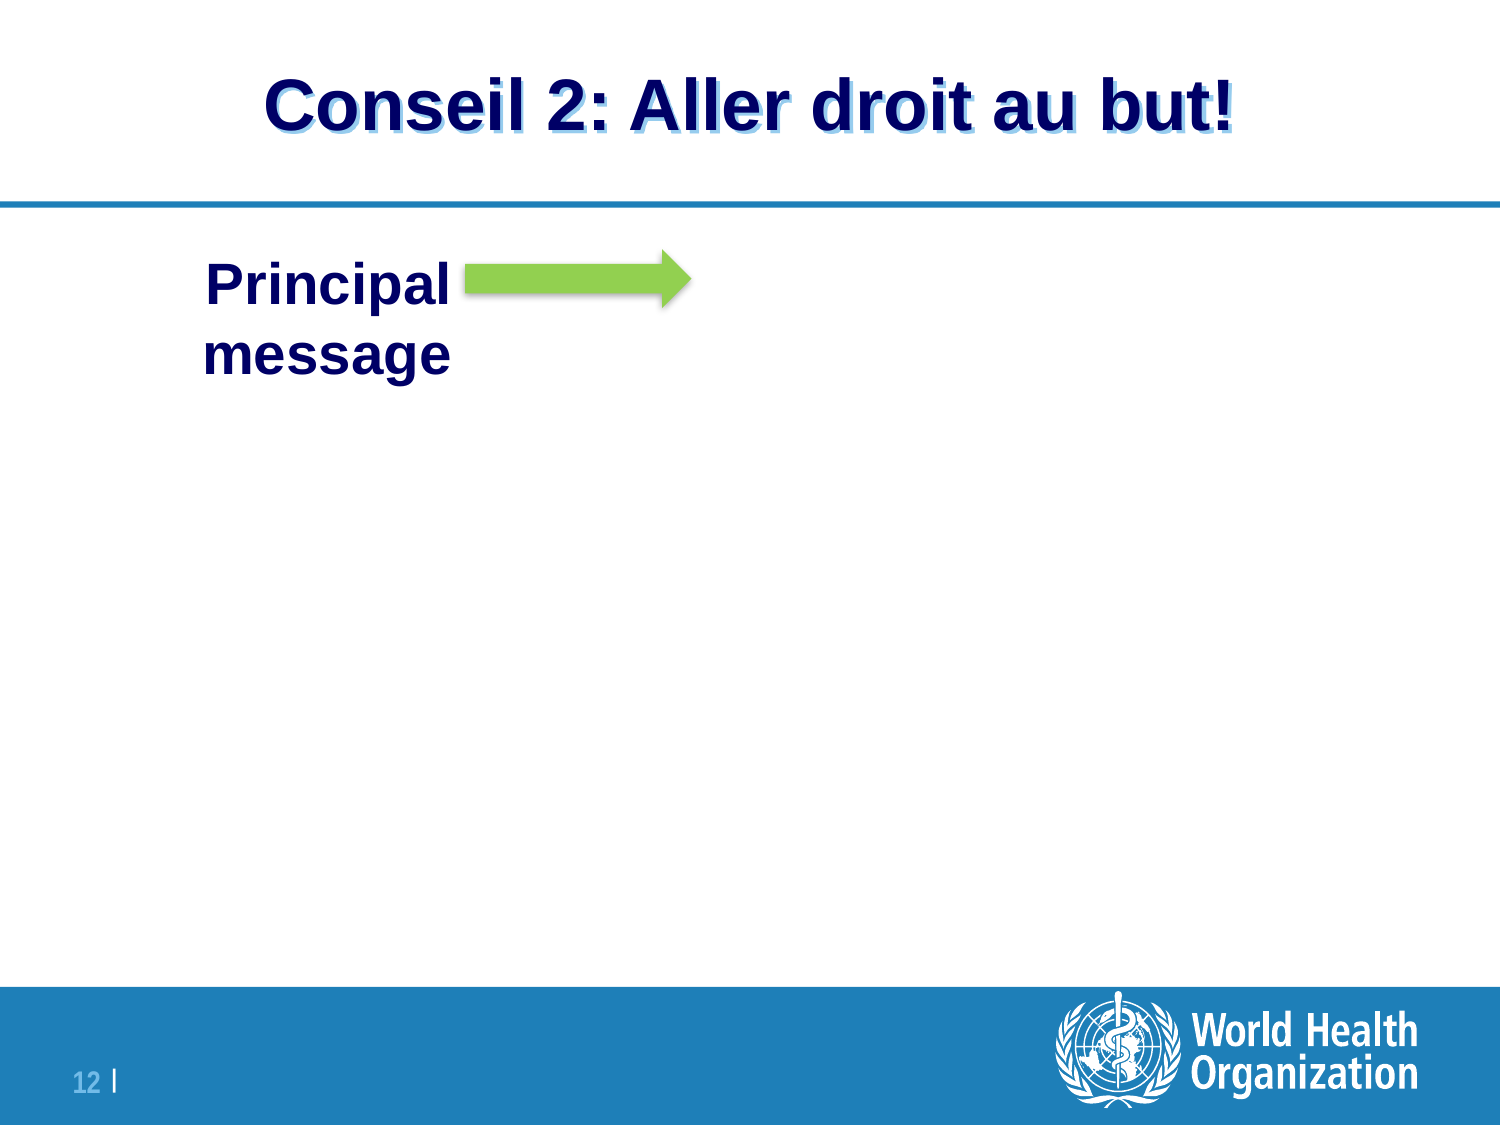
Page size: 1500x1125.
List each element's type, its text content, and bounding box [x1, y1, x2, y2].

text_box [465, 249, 692, 309]
title Conseil 2: Aller droit au but! [0, 0, 1500, 204]
text_box Principal message [15, 239, 466, 393]
